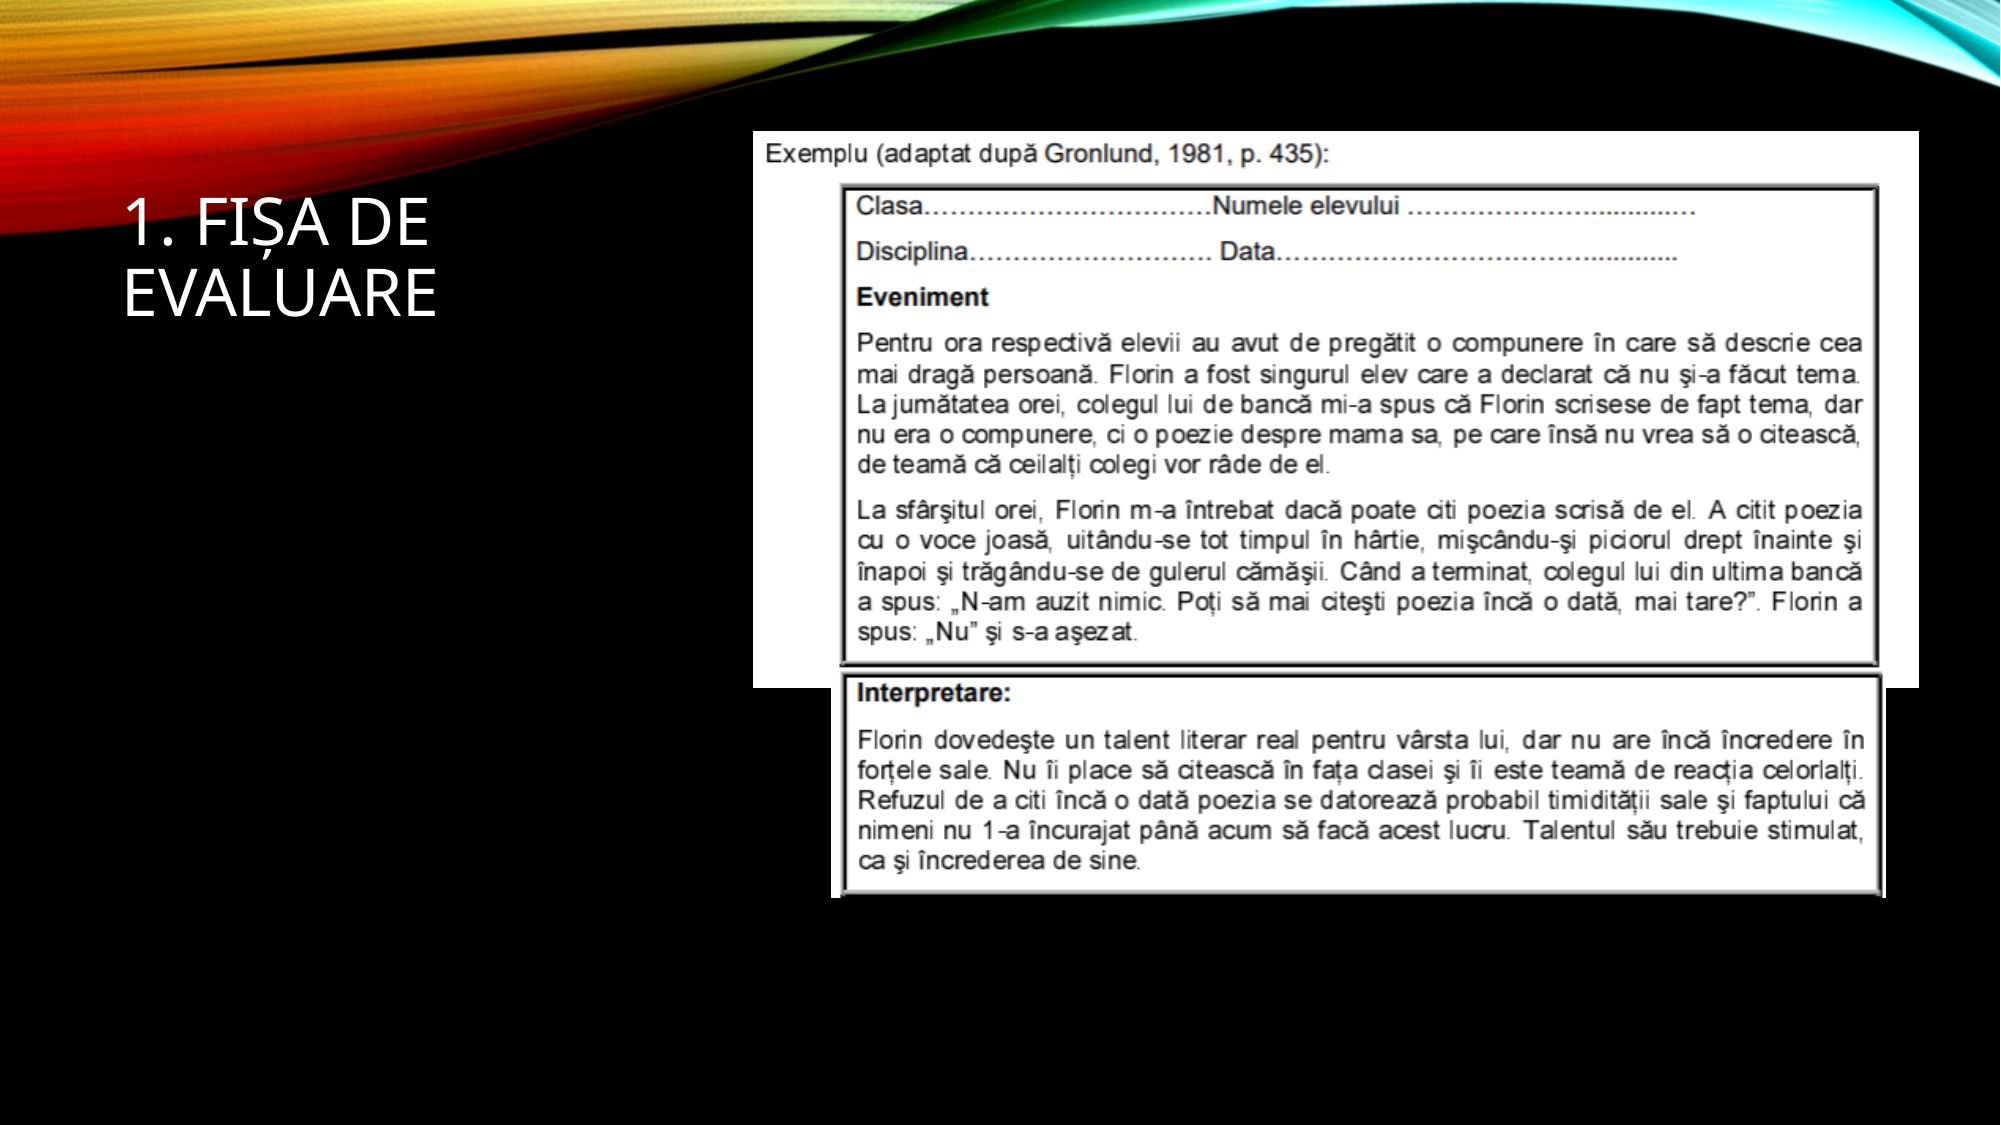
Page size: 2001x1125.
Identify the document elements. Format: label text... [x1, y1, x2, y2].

title 1. Fişa de evaluare [106, 181, 753, 339]
picture [0, 0, 2000, 898]
